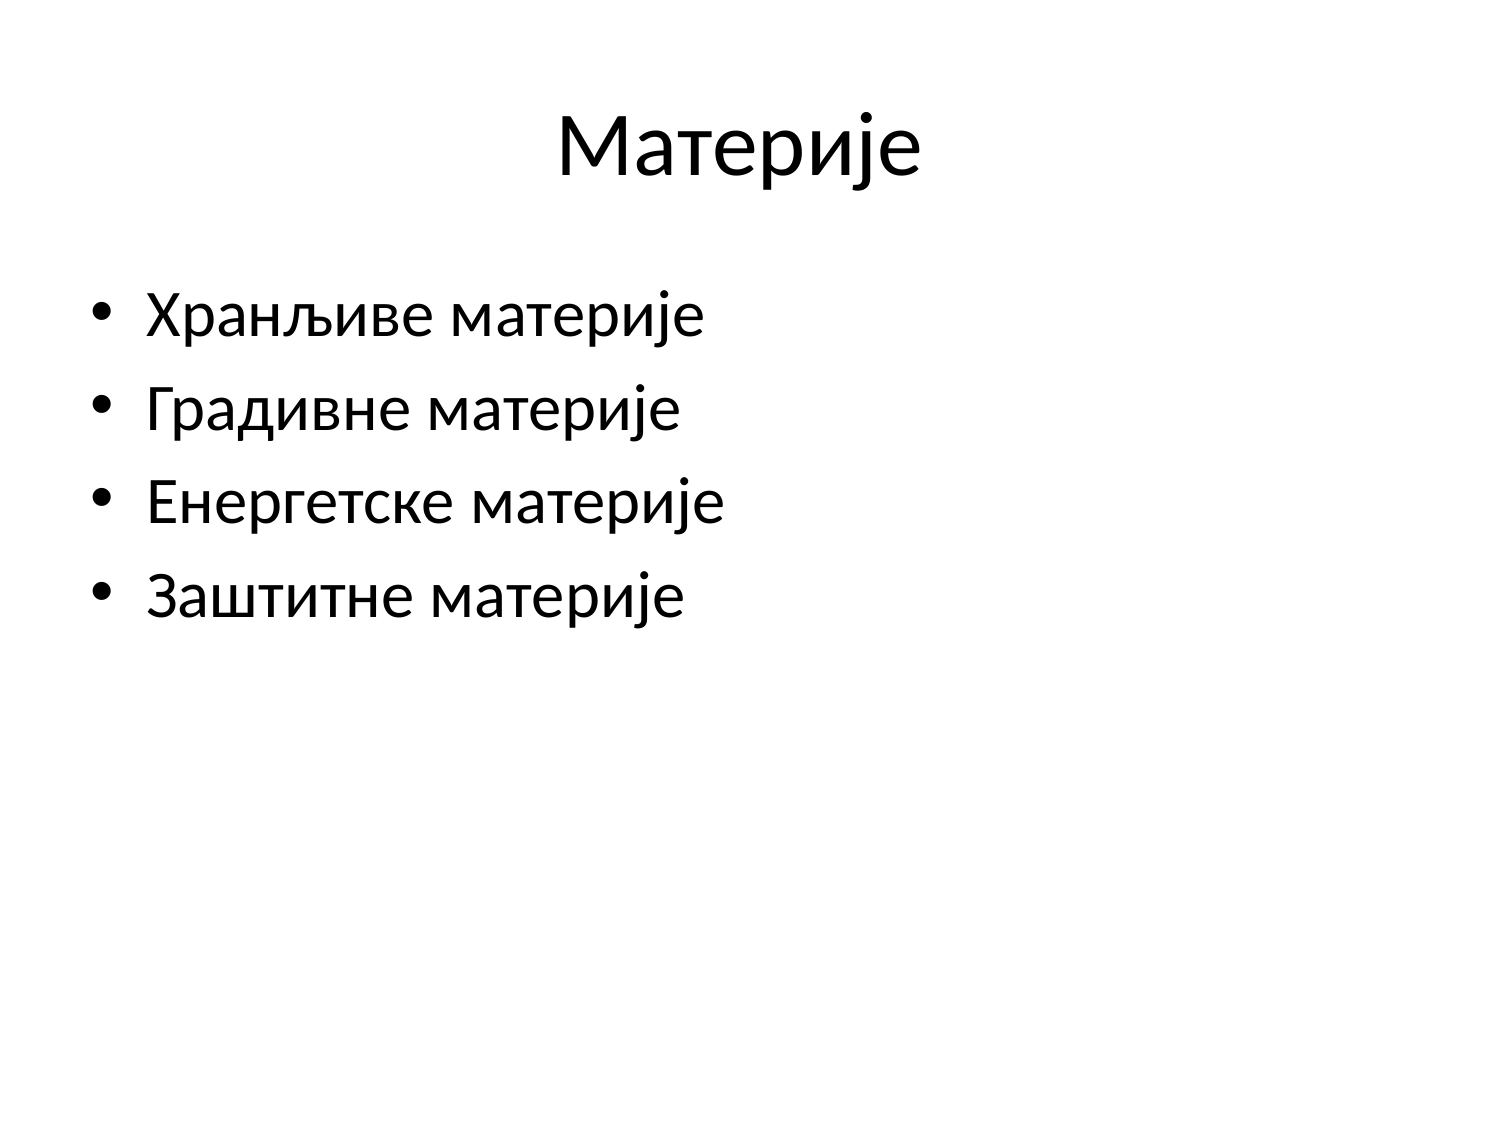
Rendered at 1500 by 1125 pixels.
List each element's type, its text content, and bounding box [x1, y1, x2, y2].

list Хранљиве материје Градивне материје Енергетске материје Заштитне материје [75, 262, 1425, 1005]
title Материје [75, 45, 1425, 233]
